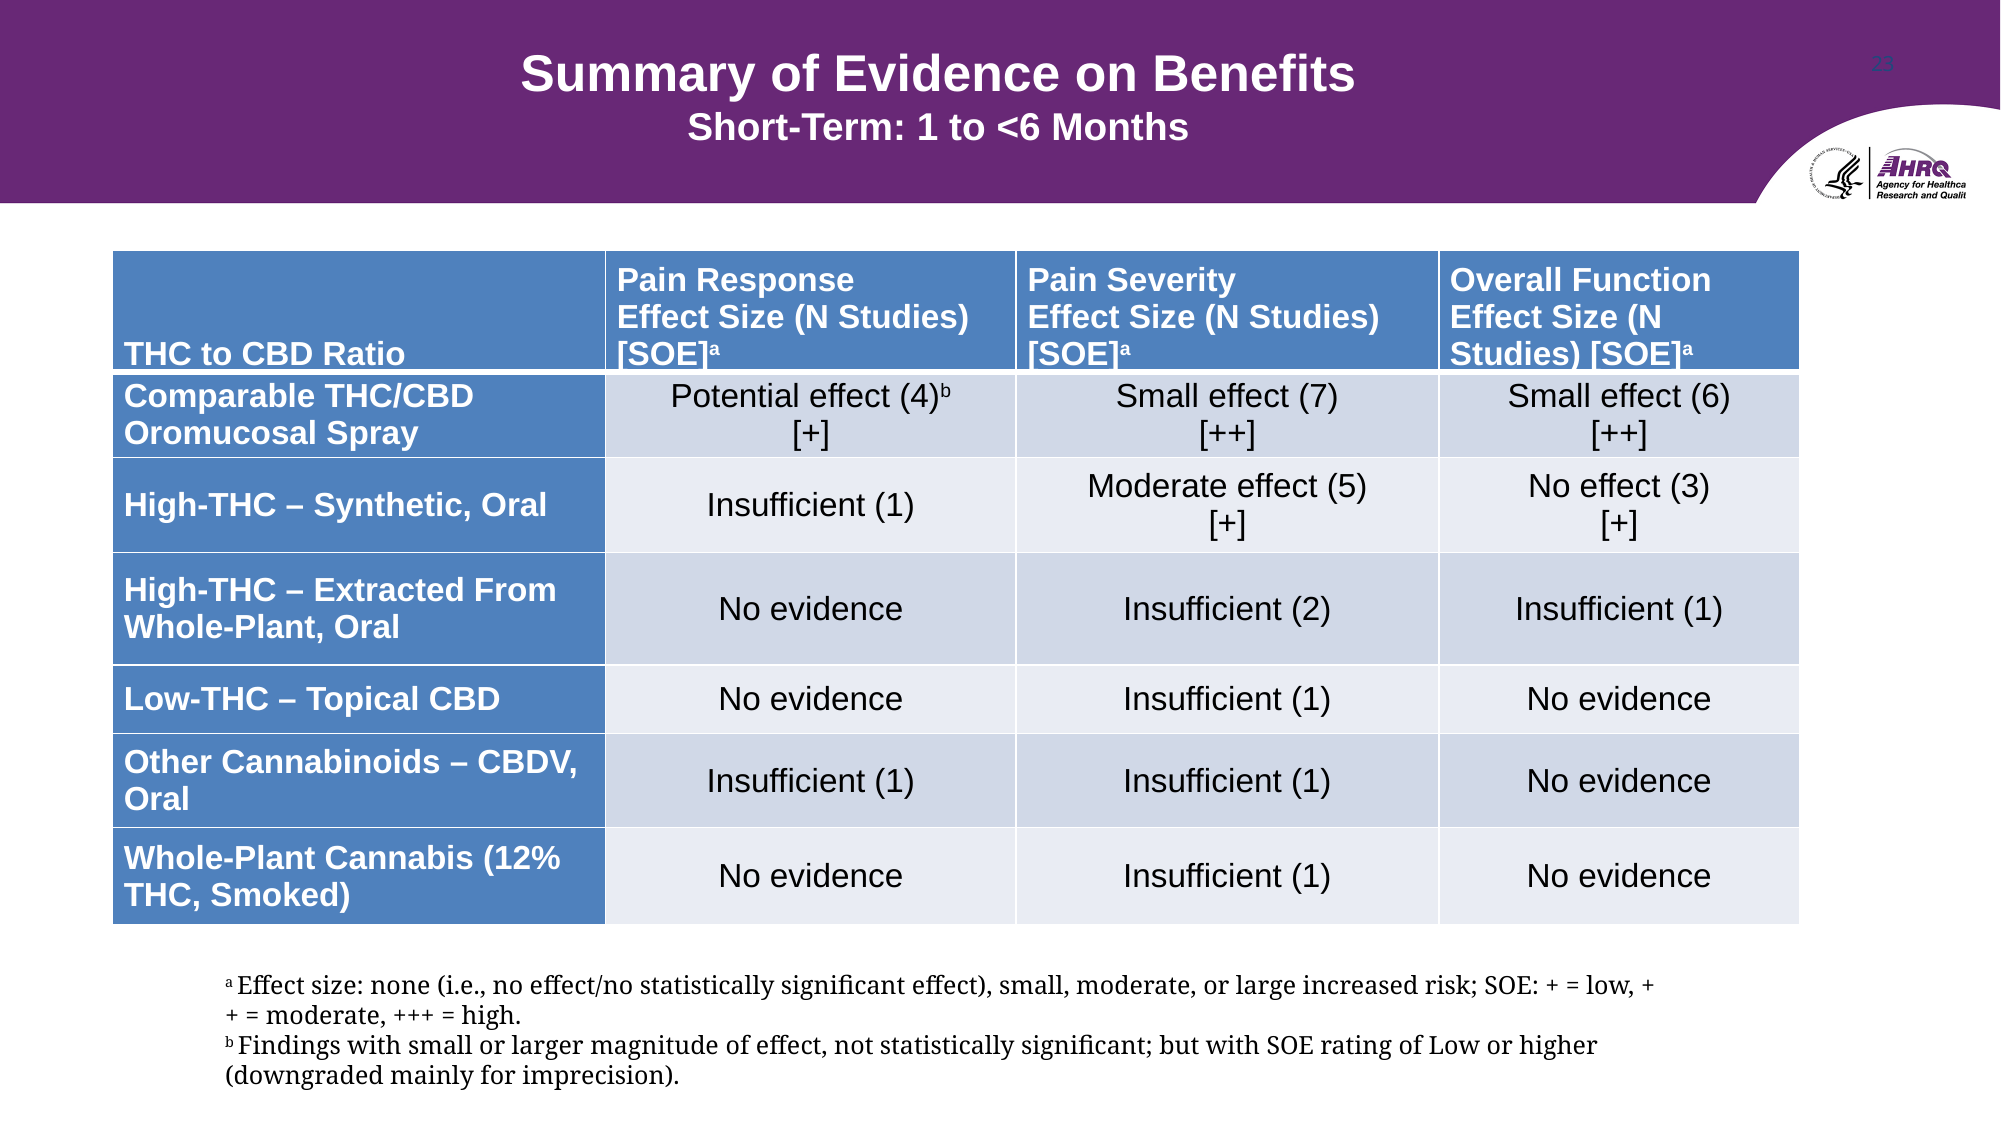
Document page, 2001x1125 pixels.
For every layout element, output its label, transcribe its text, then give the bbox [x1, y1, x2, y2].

title Summary of Evidence on Benefits Short-Term: 1 to <6 Months [239, 31, 1638, 219]
table_cell Insufficient (1) [1440, 553, 1799, 664]
table_cell Insufficient (1) [606, 734, 1015, 827]
table_cell Comparable THC/CBD Oromucosal Spray [113, 375, 605, 457]
table_cell No evidence [1440, 666, 1799, 733]
table_cell No evidence [606, 828, 1015, 924]
table_cell Insufficient (1) [606, 458, 1015, 552]
table_header Pain Response Effect Size (N Studies) [SOE]a [606, 251, 1015, 369]
table_cell Small effect (6) [++] [1440, 375, 1799, 457]
table_cell Insufficient (1) [1017, 828, 1438, 924]
table_header Pain Severity Effect Size (N Studies) [SOE]a [1017, 251, 1438, 369]
table_header THC to CBD Ratio [113, 251, 605, 369]
table_cell Low-THC – Topical CBD [113, 666, 605, 733]
text_box a Effect size: none (i.e., no effect/no statistically significant effect), small, moderate, or large increased risk; SOE: + = low, ++ = moderate, +++ = high. b Findings with small or larger magnitude of effect, not statistically significant; but with SOE rating of Low or higher (downgraded mainly for imprecision). [210, 962, 1676, 1097]
table_cell Potential effect (4)b [+] [606, 375, 1015, 457]
table_cell No evidence [1440, 828, 1799, 924]
table_cell No effect (3) [+] [1440, 458, 1799, 552]
table_cell Insufficient (2) [1017, 553, 1438, 664]
table_cell Insufficient (1) [1017, 666, 1438, 733]
table_cell No evidence [606, 666, 1015, 733]
table_cell High-THC – Synthetic, Oral [113, 458, 605, 552]
table_cell No evidence [606, 553, 1015, 664]
picture [0, 0, 2001, 1125]
table_cell Other Cannabinoids – CBDV, Oral [113, 734, 605, 827]
table_cell Moderate effect (5) [+] [1017, 458, 1438, 552]
table_header Overall Function Effect Size (N Studies) [SOE]a [1440, 251, 1799, 369]
table_cell No evidence [1440, 734, 1799, 827]
table_cell Whole-Plant Cannabis (12% THC, Smoked) [113, 828, 605, 924]
table_cell High-THC – Extracted From Whole-Plant, Oral [113, 553, 605, 664]
table_cell Insufficient (1) [1017, 734, 1438, 827]
table_cell Small effect (7) [++] [1017, 375, 1438, 457]
